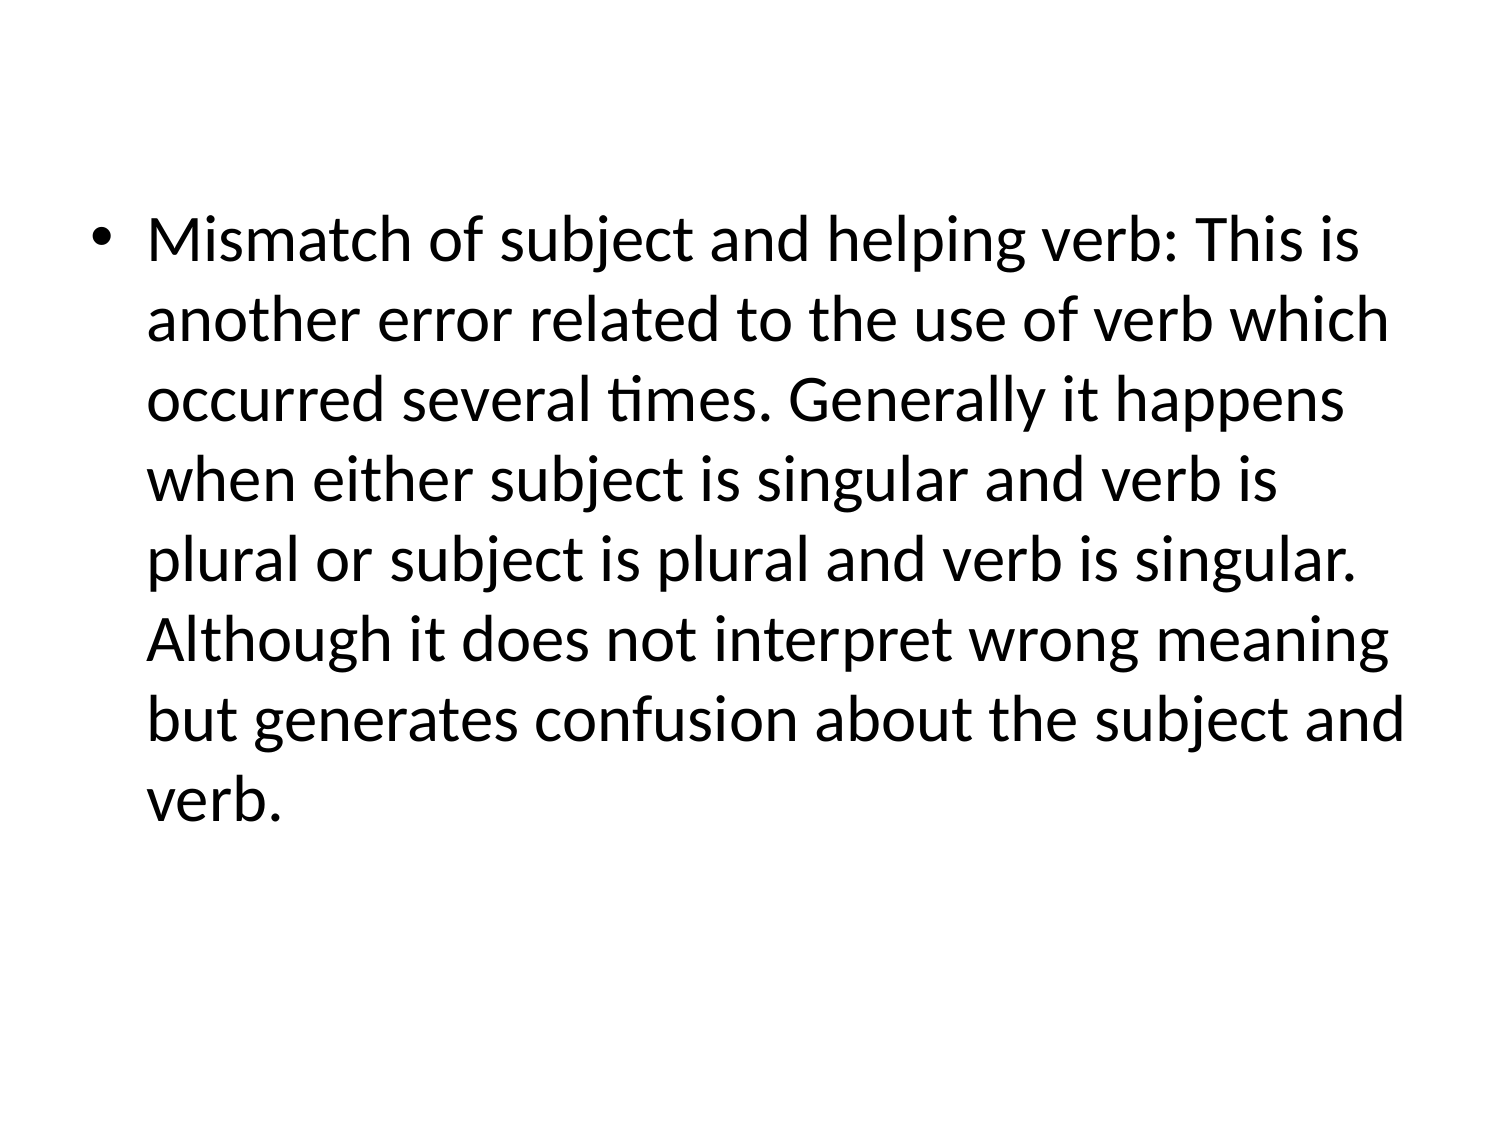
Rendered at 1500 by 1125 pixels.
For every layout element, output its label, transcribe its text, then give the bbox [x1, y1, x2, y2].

list Mismatch of subject and helping verb: This is another error related to the use of verb which occurred several times. Generally it happens when either subject is singular and verb is plural or subject is plural and verb is singular. Although it does not interpret wrong meaning but generates confusion about the subject and verb. [75, 187, 1425, 1005]
